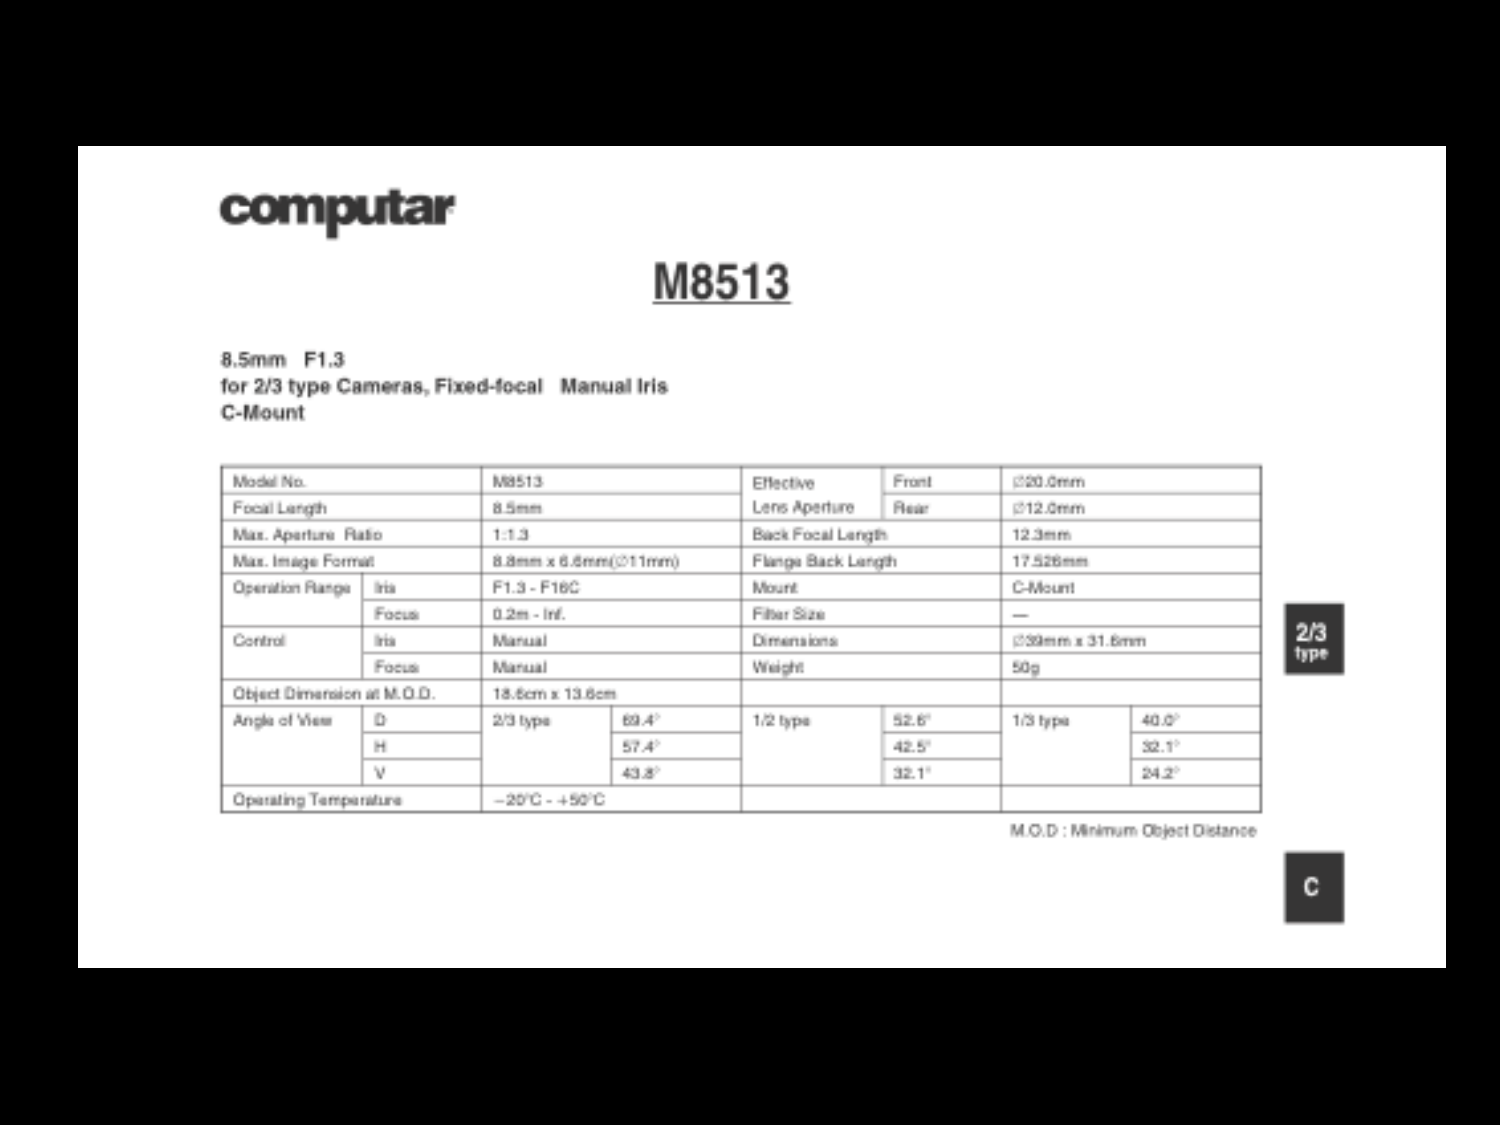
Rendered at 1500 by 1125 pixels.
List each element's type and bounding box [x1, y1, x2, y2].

picture [78, 146, 1446, 969]
